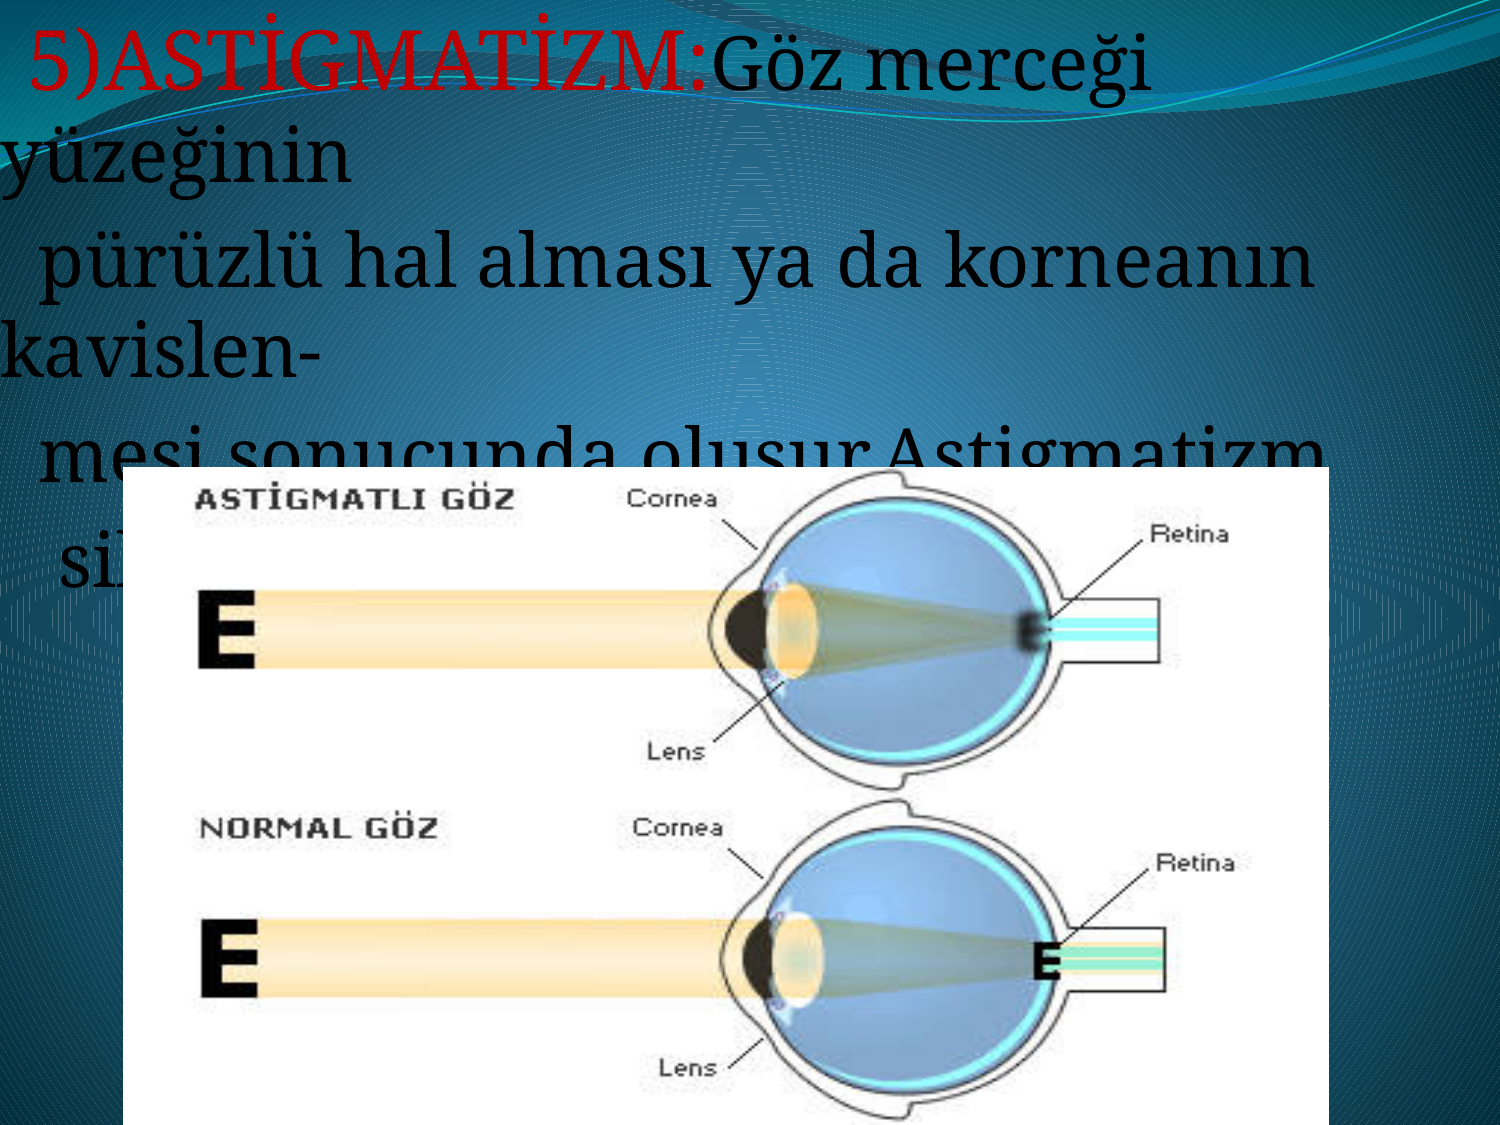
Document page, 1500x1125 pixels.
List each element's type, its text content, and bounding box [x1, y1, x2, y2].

picture [123, 467, 1329, 1125]
subtitle 5)ASTİGMATİZM:Göz merceği yüzeğinin pürüzlü hal alması ya da korneanın kavislen- mesi sonucunda oluşur.Astigmatizm silindirik mercekle düzeltilebilir. [0, 0, 1500, 1125]
